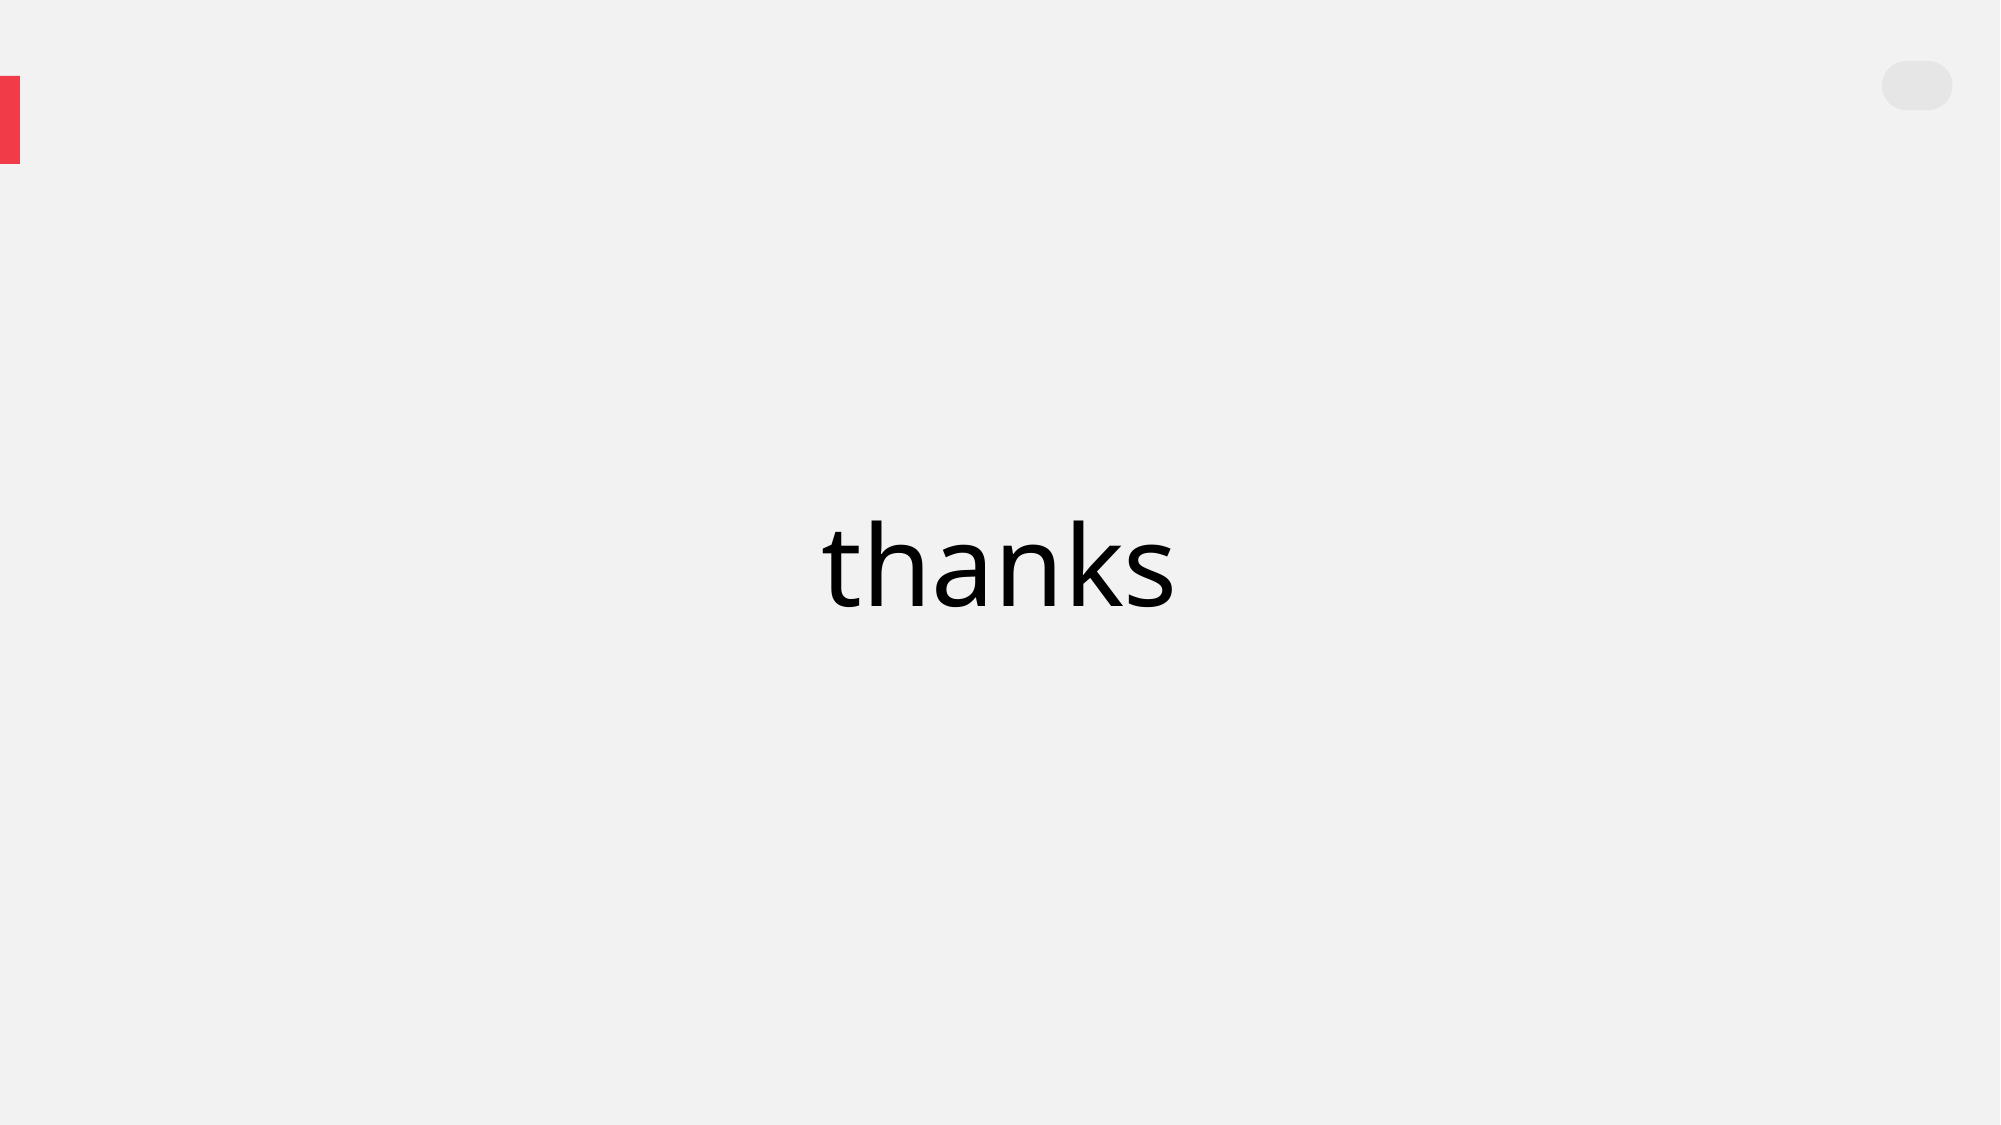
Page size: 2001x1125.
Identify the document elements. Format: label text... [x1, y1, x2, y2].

text_box thanks [806, 486, 1194, 637]
